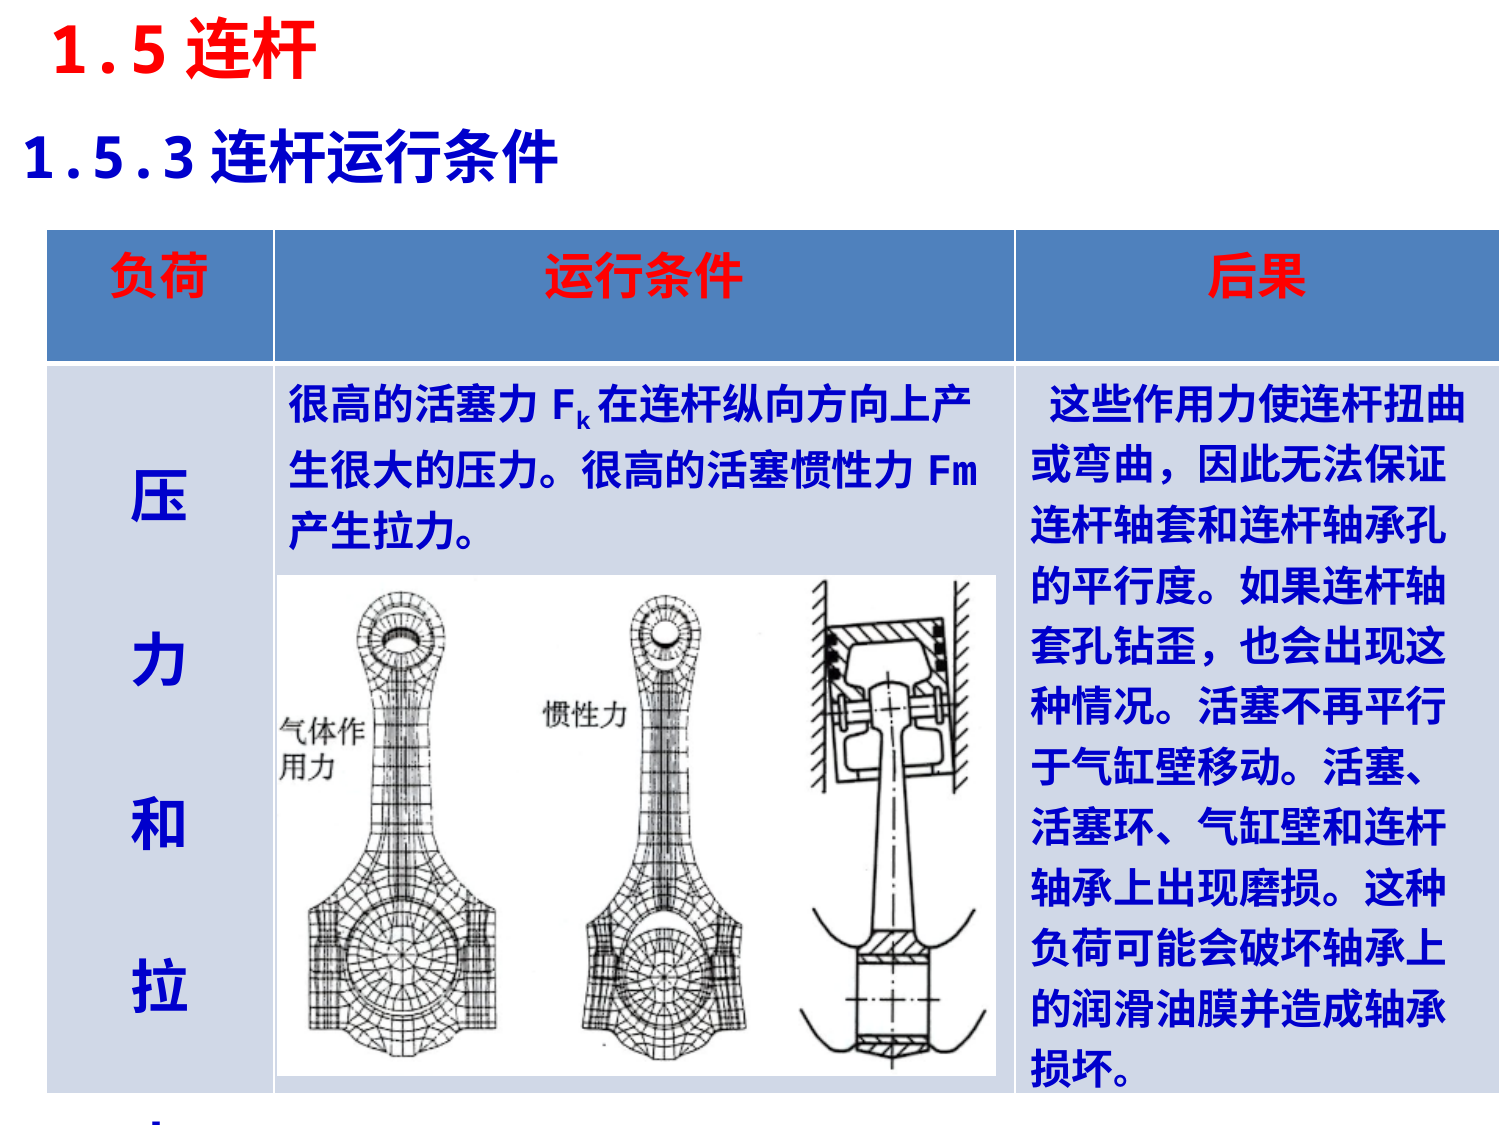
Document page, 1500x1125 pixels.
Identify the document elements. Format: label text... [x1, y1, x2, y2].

table_cell 压 力 和 拉 力 [47, 366, 273, 1093]
text_box 1.5连杆 [49, 12, 358, 79]
table_header 运行条件 [275, 230, 1014, 361]
table_header 后果 [1016, 230, 1499, 361]
text_box 1.5.3连杆运行条件 [6, 113, 575, 199]
table_cell 很高的活塞力Fk在连杆纵向方向上产生很大的压力。很高的活塞惯性力Fm产生拉力。 [275, 366, 1014, 1093]
picture [277, 574, 996, 1076]
table_header 负荷 [47, 230, 273, 361]
table_cell 这些作用力使连杆扭曲或弯曲，因此无法保证连杆轴套和连杆轴承孔的平行度。如果连杆轴套孔钻歪，也会出现这种情况。活塞不再平行于气缸壁移动。活塞、活塞环、气缸壁和连杆轴承上出现磨损。这种负荷可能会破坏轴承上的润滑油膜并造成轴承损坏。 [1016, 366, 1499, 1093]
